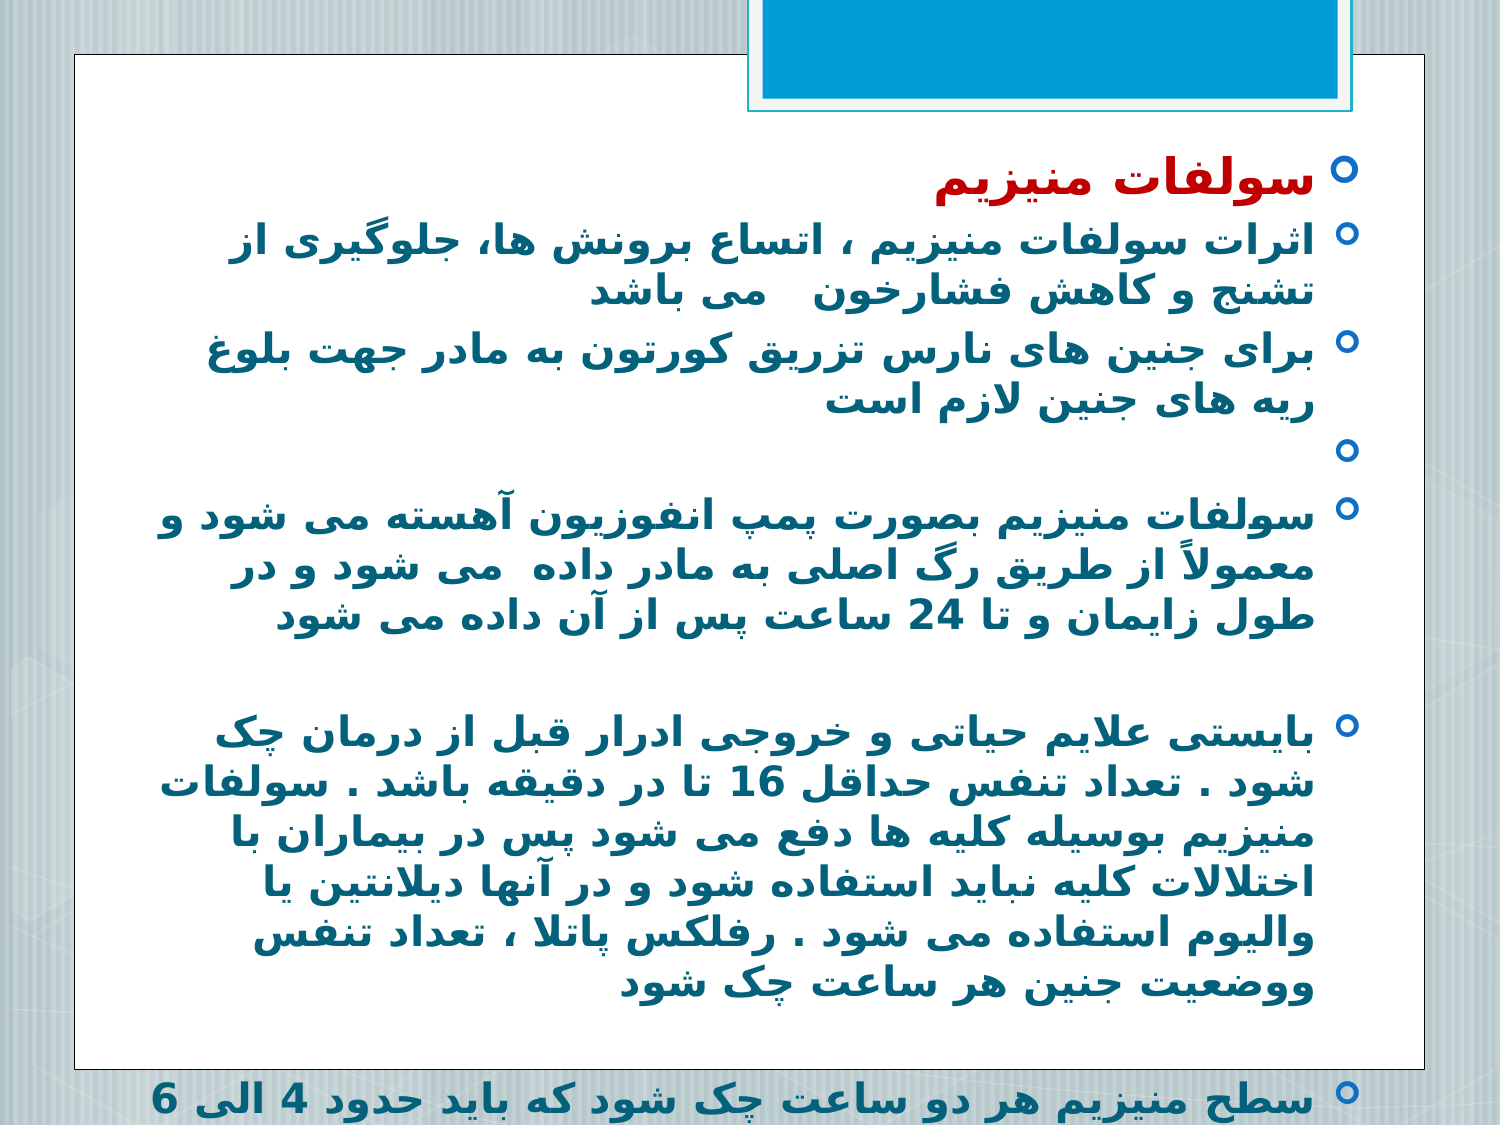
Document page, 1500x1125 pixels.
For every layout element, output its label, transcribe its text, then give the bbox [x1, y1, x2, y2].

list سولفات منیزیم اثرات سولفات منیزیم ، اتساع برونش ها، جلوگیری از تشنج و کاهش فشارخون می باشد برای جنین های نارس تزریق کورتون به مادر جهت بلوغ ریه های جنین لازم است سولفات منیزیم بصورت پمپ انفوزیون آهسته می شود و معمولاً از طریق رگ اصلی به مادر داده می شود و در طول زایمان و تا 24 ساعت پس از آن داده می شود بایستی علایم حیاتی و خروجی ادرار قبل از درمان چک شود . تعداد تنفس حداقل 16 تا در دقیقه باشد . سولفات منیزیم بوسیله کلیه ها دفع می شود پس در بیماران با اختلالات کلیه نباید استفاده شود و در آنها دیلانتین یا والیوم استفاده می شود . رفلکس پاتلا ، تعداد تنفس ووضعیت جنین هر ساعت چک شود سطح منیزیم هر دو ساعت چک شود که باید حدود 4 الی 6 میلی اکی والان در لیتر باشد . [123, 137, 1388, 988]
